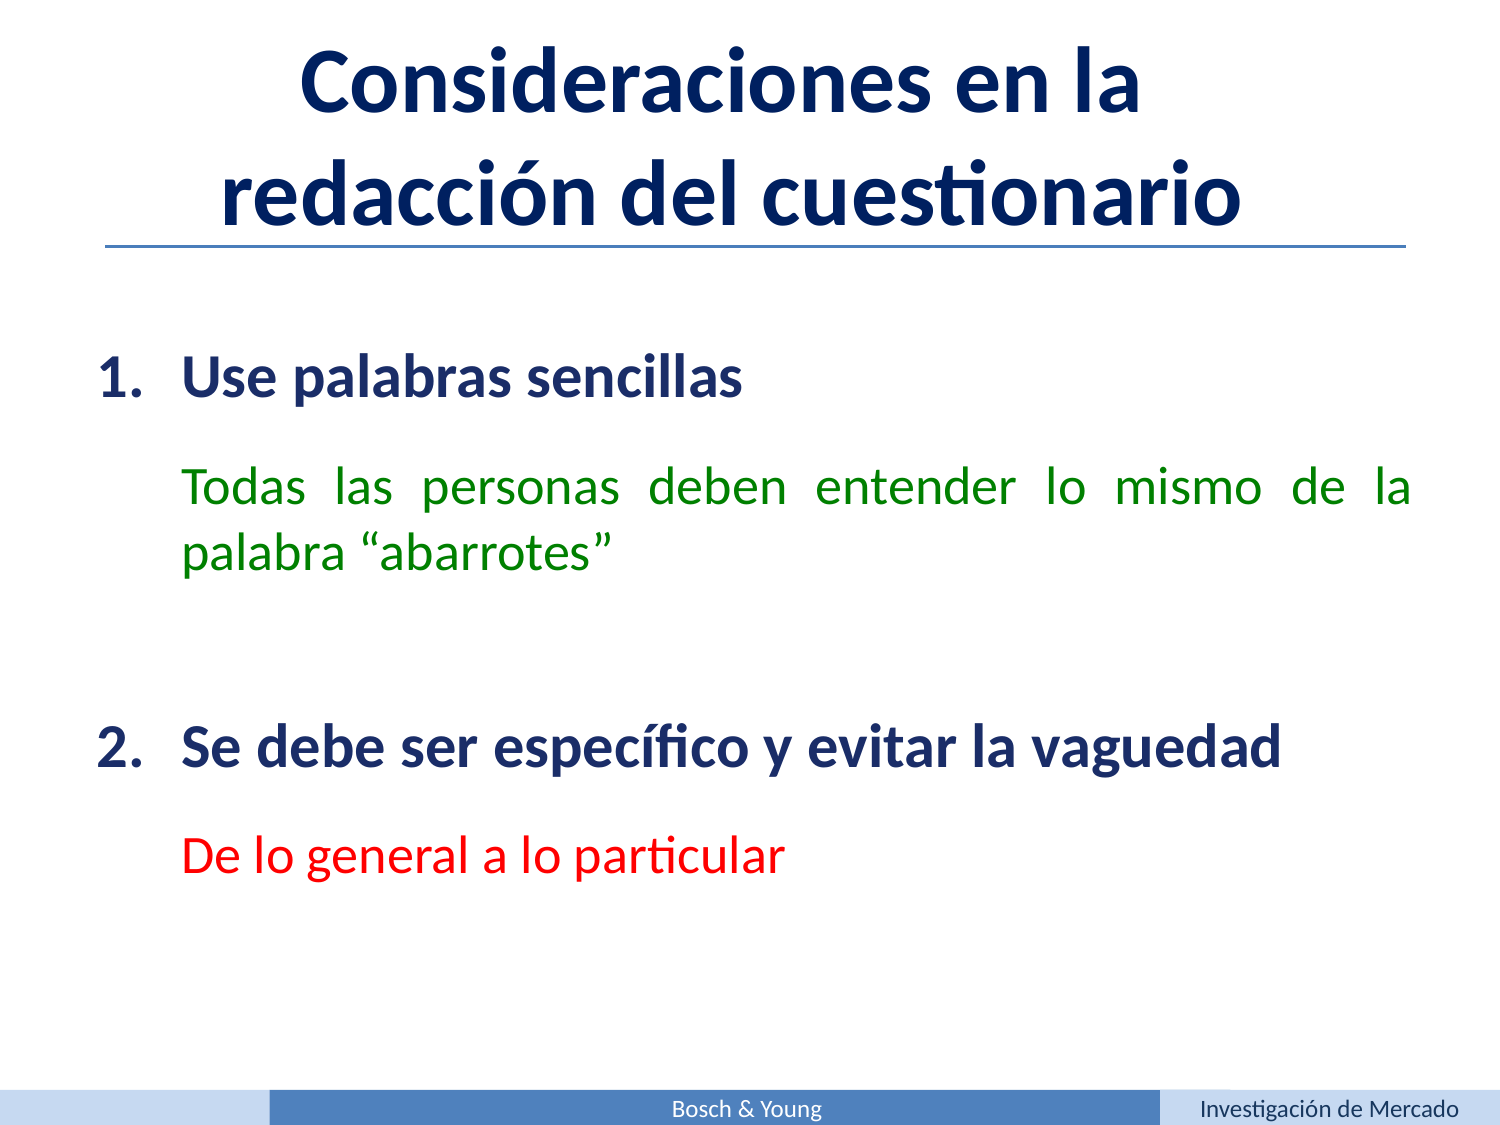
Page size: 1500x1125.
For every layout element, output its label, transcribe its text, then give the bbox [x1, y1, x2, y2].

text_box Bosch & Young [272, 1088, 1158, 1125]
text_box Use palabras sencillas Todas las personas deben entender lo mismo de la palabra “abarrotes” Se debe ser específico y evitar la vaguedad De lo general a lo particular [81, 328, 1430, 894]
text_box Investigación de Mercado [1158, 1088, 1500, 1125]
text_box [0, 1088, 272, 1125]
text_box Consideraciones en la redacción del cuestionario [46, 11, 1418, 252]
